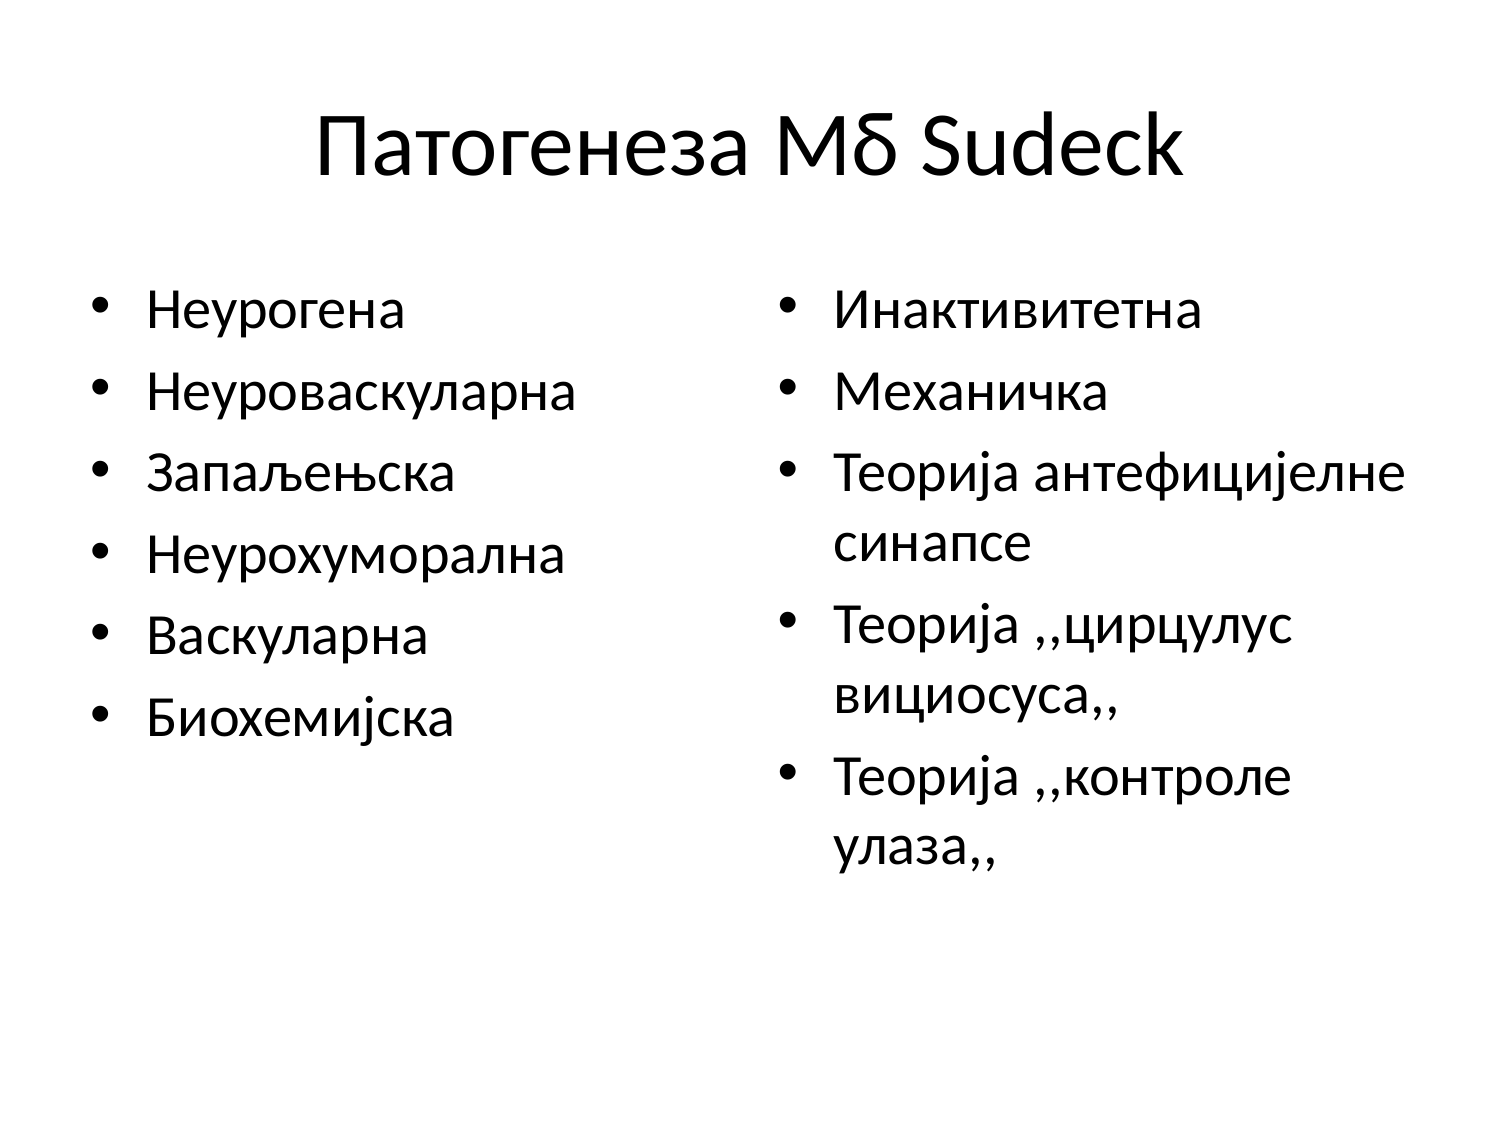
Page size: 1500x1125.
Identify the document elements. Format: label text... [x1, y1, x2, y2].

list Неурогена Неуроваскуларна Запаљењска Неурохуморална Васкуларна Биохемијска [75, 262, 738, 1005]
title Патогенеза Мб Sudeck [75, 45, 1425, 233]
list Инактивитетна Механичка Теорија антефицијелне синапсе Теорија ,,цирцулус вициосуса,, Теорија ,,контроле улаза,, [762, 262, 1425, 1005]
